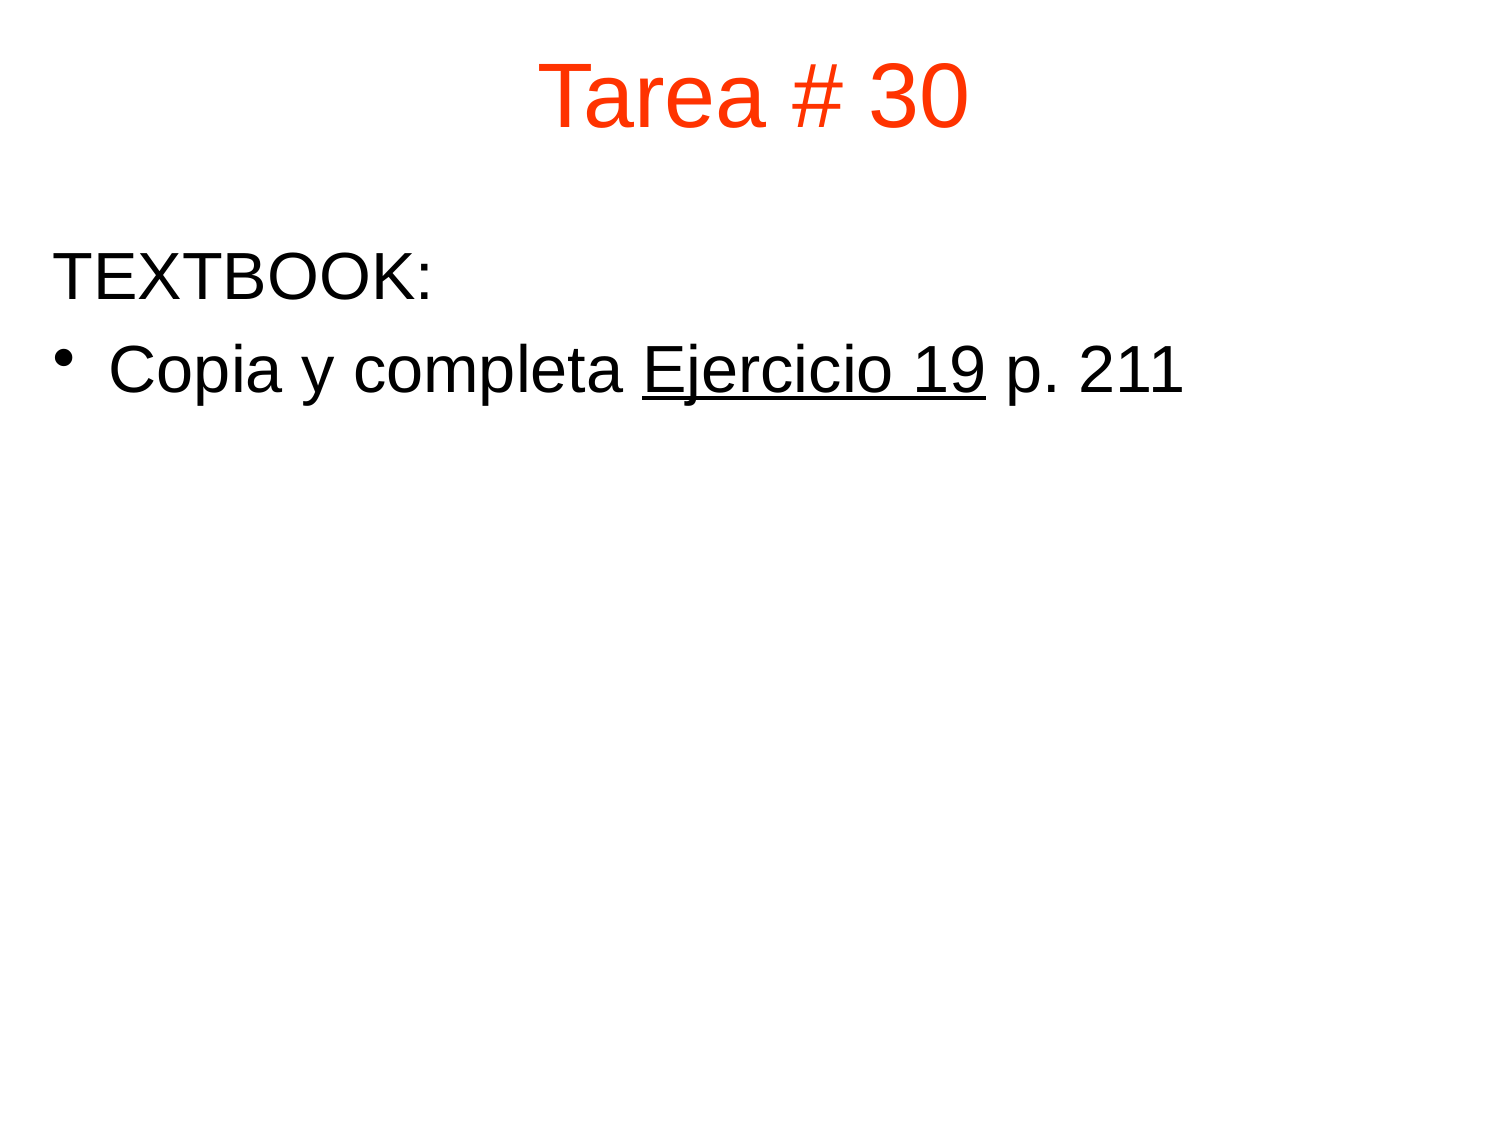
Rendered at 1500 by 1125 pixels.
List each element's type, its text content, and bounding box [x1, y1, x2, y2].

list TEXTBOOK: Copia y completa Ejercicio 19 p. 211 [37, 224, 1463, 938]
text_box Tarea # 30 [87, 24, 1438, 158]
